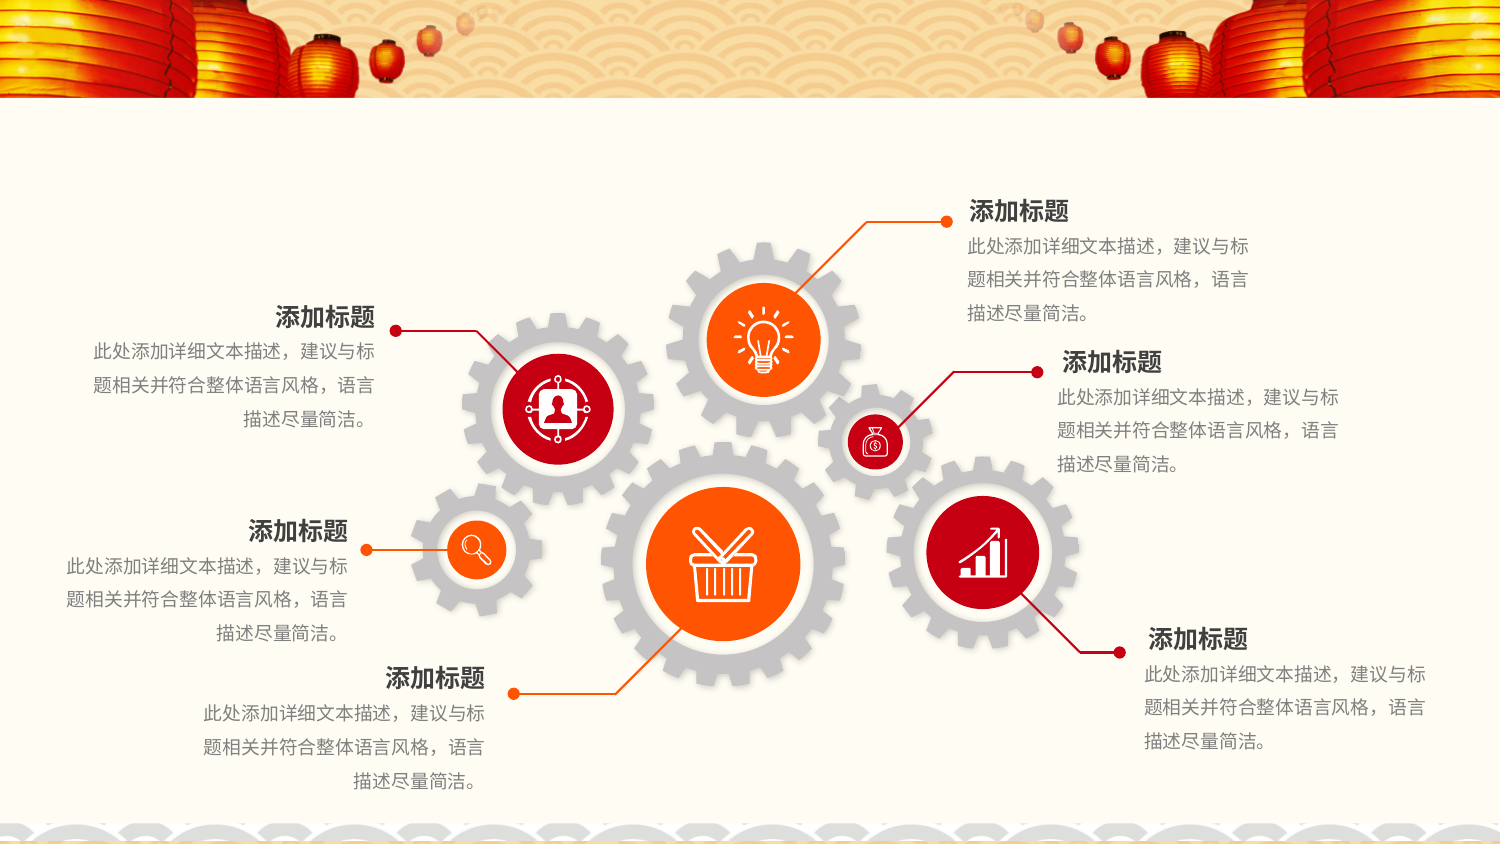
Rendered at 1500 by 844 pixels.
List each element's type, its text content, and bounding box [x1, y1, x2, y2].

text_box 添加标题 [148, 507, 364, 553]
text_box 此处添加详细文本描述，建议与标题相关并符合整体语言风格，语言描述尽量简洁。 [181, 683, 501, 775]
text_box [958, 527, 1008, 578]
text_box [784, 335, 794, 339]
text_box [747, 310, 754, 319]
text_box [502, 353, 614, 465]
text_box [737, 321, 746, 327]
text_box [847, 414, 903, 470]
text_box 添加标题 [1048, 339, 1264, 384]
text_box 此处添加详细文本描述，建议与标题相关并符合整体语言风格，语言描述尽量简洁。 [1129, 643, 1448, 735]
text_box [513, 622, 687, 695]
text_box [781, 321, 790, 327]
text_box [926, 495, 1040, 610]
text_box [706, 282, 821, 397]
text_box 此处添加详细文本描述，建议与标题相关并符合整体语言风格，语言描述尽量简洁。 [71, 321, 391, 413]
text_box 此处添加详细文本描述，建议与标题相关并符合整体语言风格，语言描述尽量简洁。 [952, 215, 1271, 307]
text_box 添加标题 [1134, 616, 1349, 661]
text_box [461, 313, 655, 506]
text_box 添加标题 [175, 293, 391, 339]
text_box 此处添加详细文本描述，建议与标题相关并符合整体语言风格，语言描述尽量简洁。 [44, 535, 364, 627]
text_box [773, 310, 780, 319]
text_box [666, 242, 862, 438]
text_box [525, 374, 591, 444]
text_box [447, 520, 507, 580]
text_box 添加标题 [955, 187, 1171, 233]
text_box [781, 347, 790, 354]
text_box [886, 456, 1080, 649]
text_box [461, 534, 492, 566]
text_box [737, 347, 746, 354]
text_box [600, 442, 846, 687]
text_box [646, 486, 801, 642]
text_box [410, 483, 543, 617]
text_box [788, 221, 947, 301]
picture [0, 824, 1500, 844]
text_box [1015, 587, 1120, 653]
text_box [747, 320, 781, 374]
text_box 添加标题 [285, 655, 501, 701]
text_box [862, 427, 888, 457]
text_box [817, 384, 932, 500]
text_box [689, 526, 758, 603]
text_box 此处添加详细文本描述，建议与标题相关并符合整体语言风格，语言描述尽量简洁。 [1042, 366, 1361, 458]
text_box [891, 371, 1038, 435]
picture [0, 0, 1500, 97]
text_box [395, 330, 521, 375]
